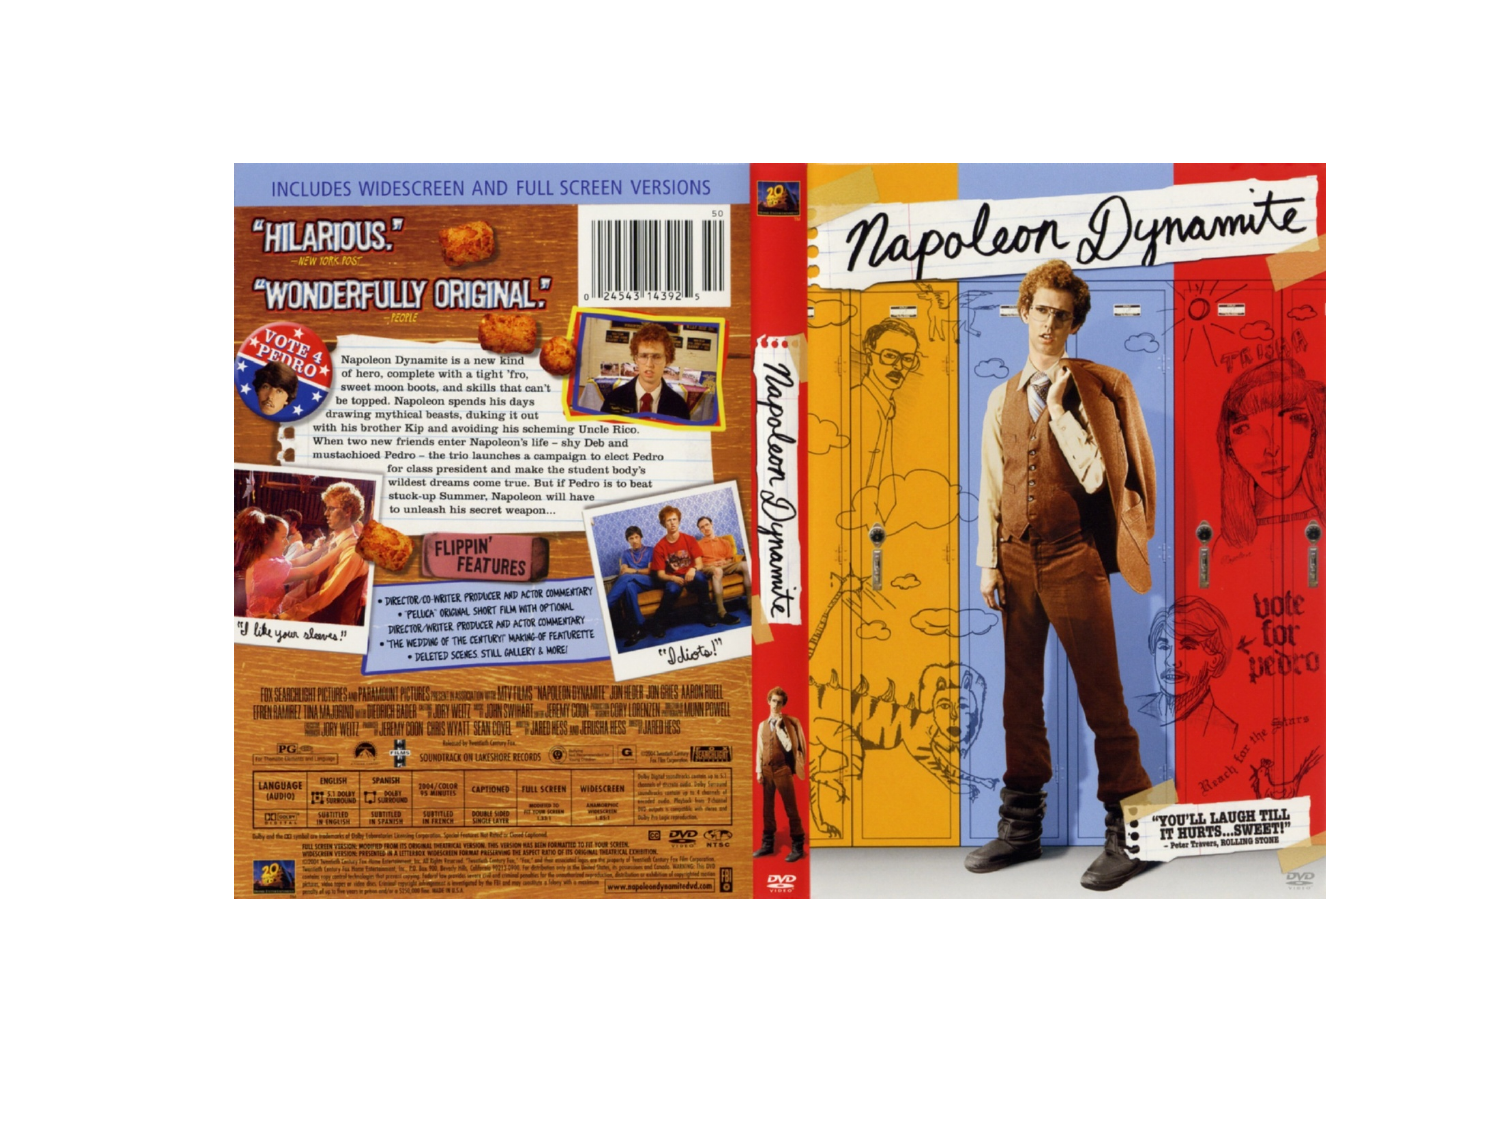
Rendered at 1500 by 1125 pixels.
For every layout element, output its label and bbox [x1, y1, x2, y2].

picture [234, 163, 1326, 900]
